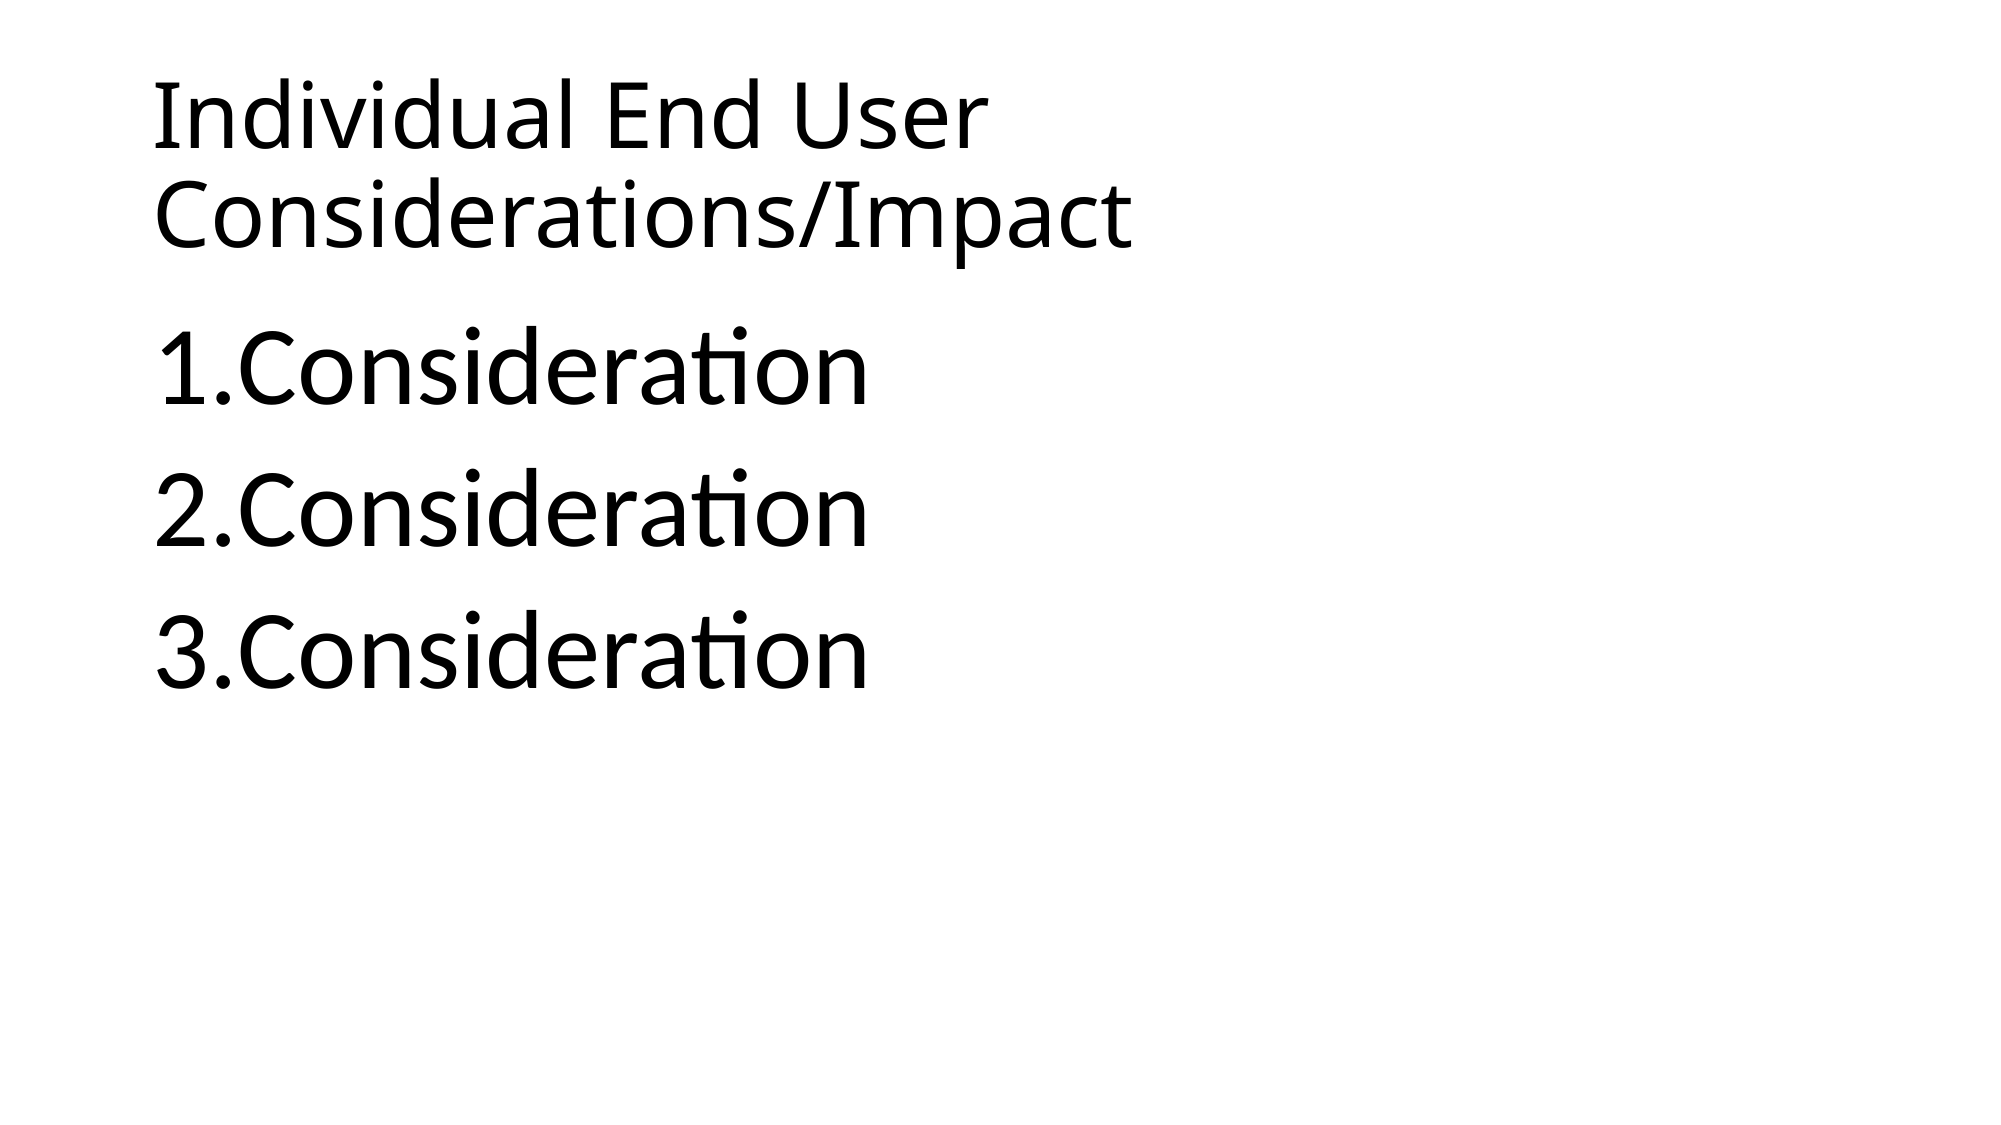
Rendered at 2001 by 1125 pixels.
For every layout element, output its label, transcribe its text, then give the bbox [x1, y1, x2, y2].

list Consideration Consideration Consideration [137, 299, 1863, 1014]
title Individual End User Considerations/Impact [137, 59, 1863, 278]
